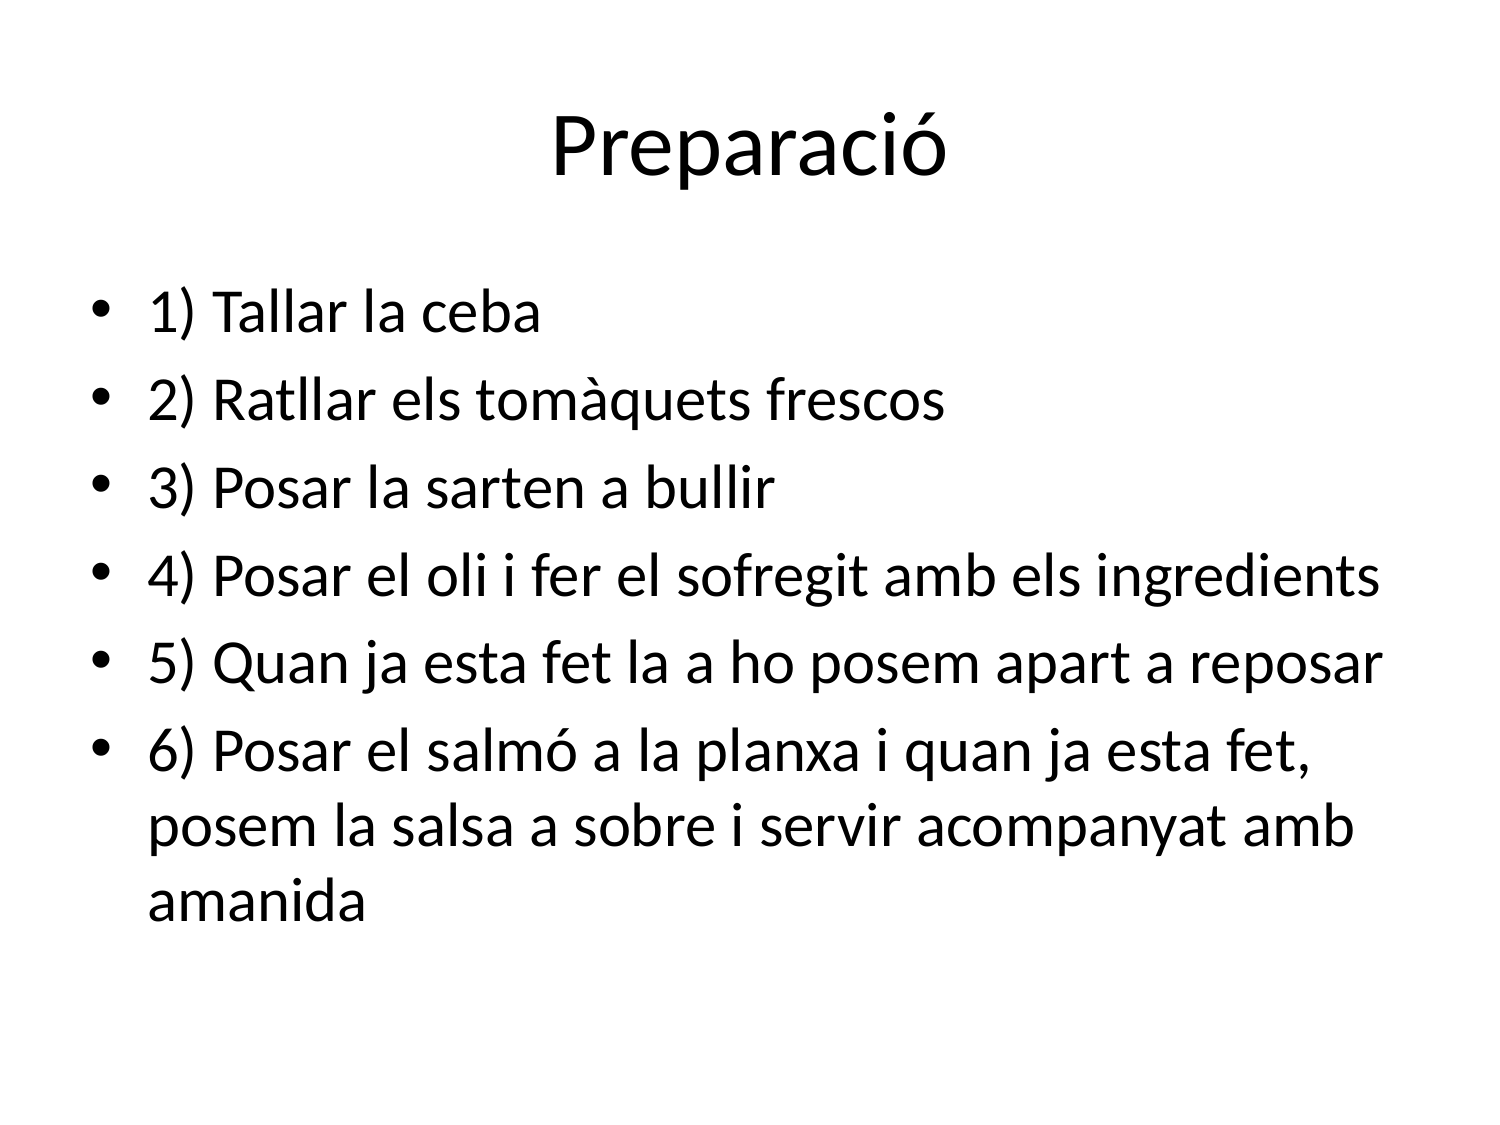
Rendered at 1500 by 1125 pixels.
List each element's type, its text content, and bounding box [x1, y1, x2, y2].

list 1) Tallar la ceba 2) Ratllar els tomàquets frescos 3) Posar la sarten a bullir 4) Posar el oli i fer el sofregit amb els ingredients 5) Quan ja esta fet la a ho posem apart a reposar 6) Posar el salmó a la planxa i quan ja esta fet, posem la salsa a sobre i servir acompanyat amb amanida [75, 262, 1425, 1005]
title Preparació [75, 45, 1425, 233]
